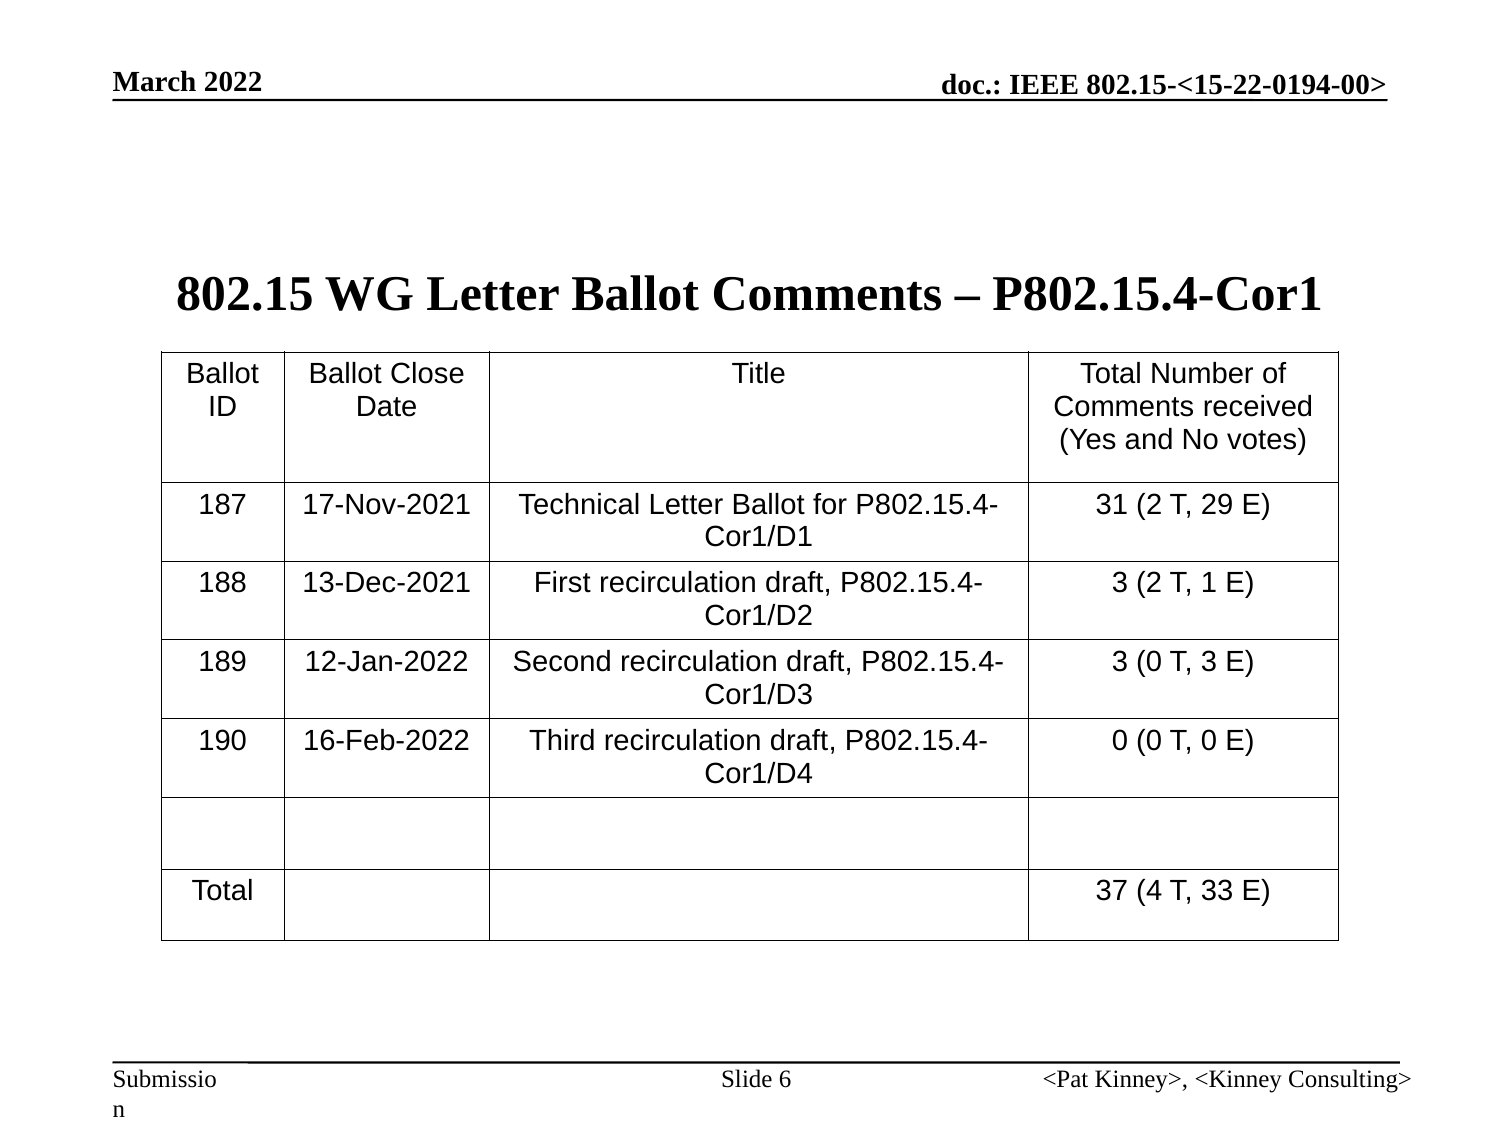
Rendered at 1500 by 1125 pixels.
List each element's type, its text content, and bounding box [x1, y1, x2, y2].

table_cell 37 (4 T, 33 E) [1029, 870, 1338, 940]
table_cell Third recirculation draft, P802.15.4-Cor1/D4 [490, 719, 1028, 797]
table_header Ballot Close Date [285, 353, 489, 482]
table_cell 3 (0 T, 3 E) [1029, 640, 1338, 718]
table_cell 188 [162, 562, 284, 639]
table_cell 3 (2 T, 1 E) [1029, 562, 1338, 639]
table_cell 31 (2 T, 29 E) [1029, 483, 1338, 561]
table_cell 16-Feb-2022 [285, 719, 489, 797]
slide_number Slide 6 [712, 1062, 800, 1093]
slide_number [112, 62, 375, 98]
table_header Total Number of Comments received (Yes and No votes) [1029, 353, 1338, 482]
table_cell 190 [162, 719, 284, 797]
table_cell [490, 870, 1028, 940]
table_cell [285, 798, 489, 869]
table_cell 187 [162, 483, 284, 561]
table_cell [490, 798, 1028, 869]
table_cell [285, 870, 489, 940]
table_cell 189 [162, 640, 284, 718]
table_cell 0 (0 T, 0 E) [1029, 719, 1338, 797]
table_cell 17-Nov-2021 [285, 483, 489, 561]
table_cell 13-Dec-2021 [285, 562, 489, 639]
table_cell [1029, 798, 1338, 869]
table_header Title [490, 353, 1028, 482]
table_header Ballot ID [162, 353, 284, 482]
table_cell First recirculation draft, P802.15.4-Cor1/D2 [490, 562, 1028, 639]
text_box 802.15 WG Letter Ballot Comments – P802.15.4-Cor1 [112, 224, 1387, 356]
table_cell 12-Jan-2022 [285, 640, 489, 718]
table_cell Total [162, 870, 284, 940]
footer <Pat Kinney>, <Kinney Consulting> [900, 1062, 1413, 1093]
table_cell [162, 798, 284, 869]
table_cell Technical Letter Ballot for P802.15.4-Cor1/D1 [490, 483, 1028, 561]
table_cell Second recirculation draft, P802.15.4-Cor1/D3 [490, 640, 1028, 718]
